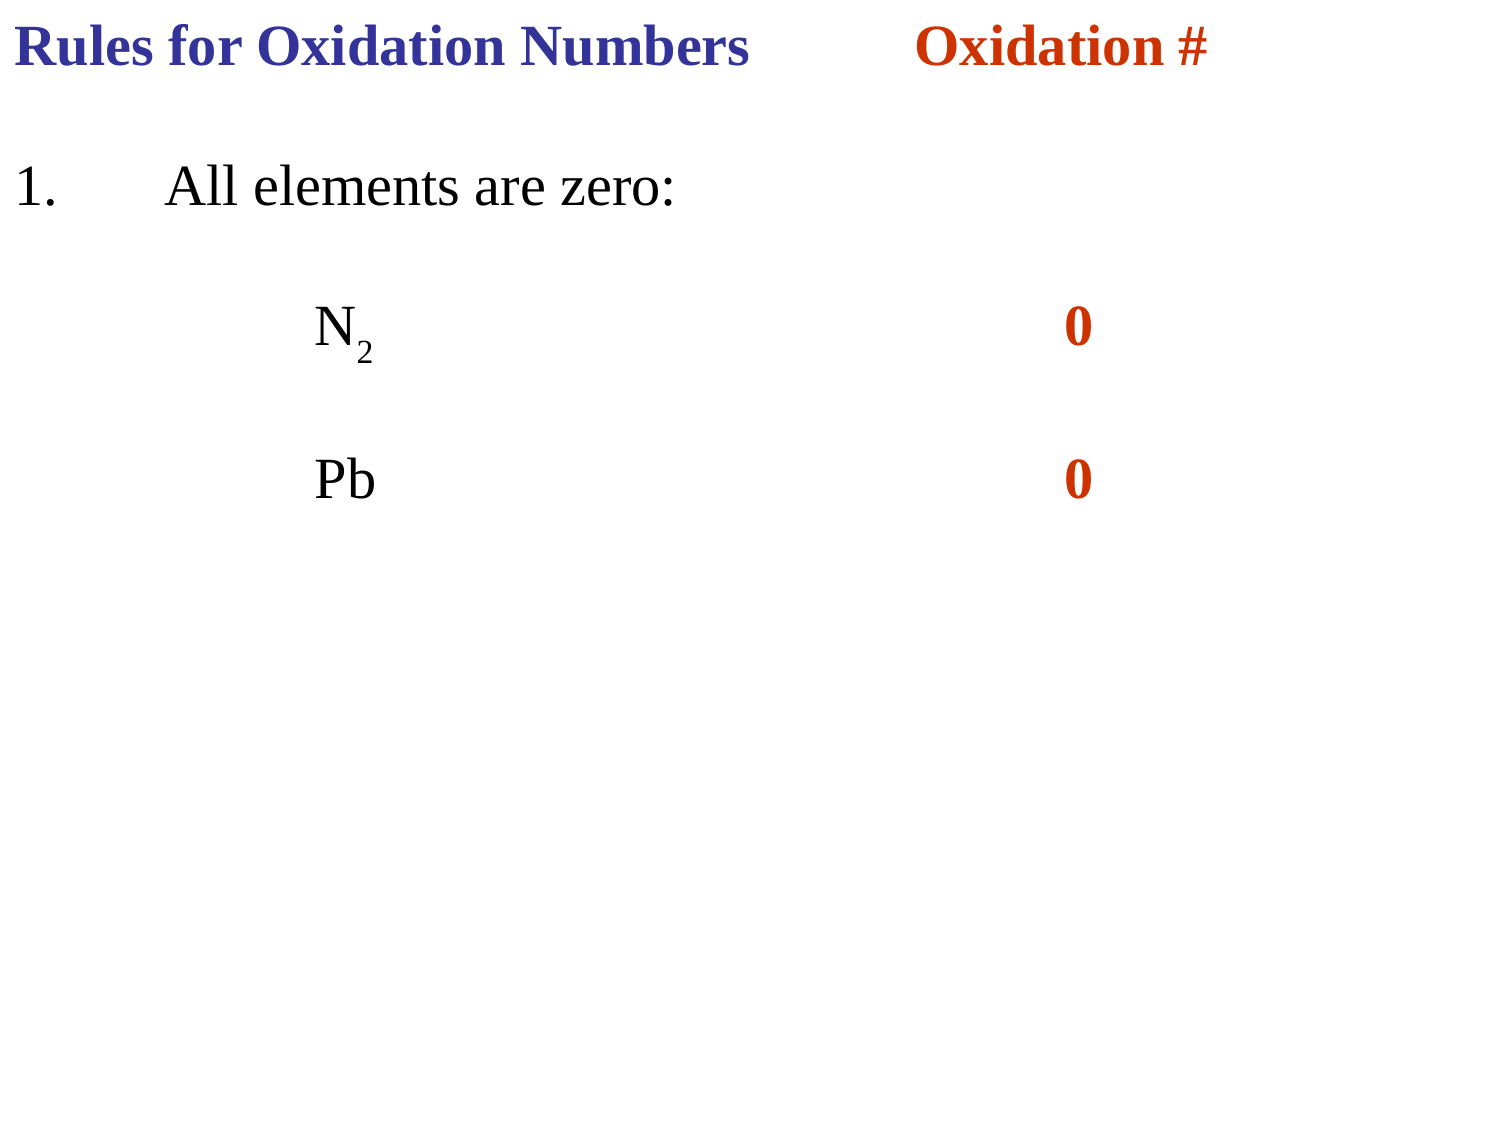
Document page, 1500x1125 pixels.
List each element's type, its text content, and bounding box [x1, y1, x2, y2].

text_box Rules for Oxidation Numbers Oxidation # 1. All elements are zero: N2 0 Pb 0 [0, 0, 1500, 658]
